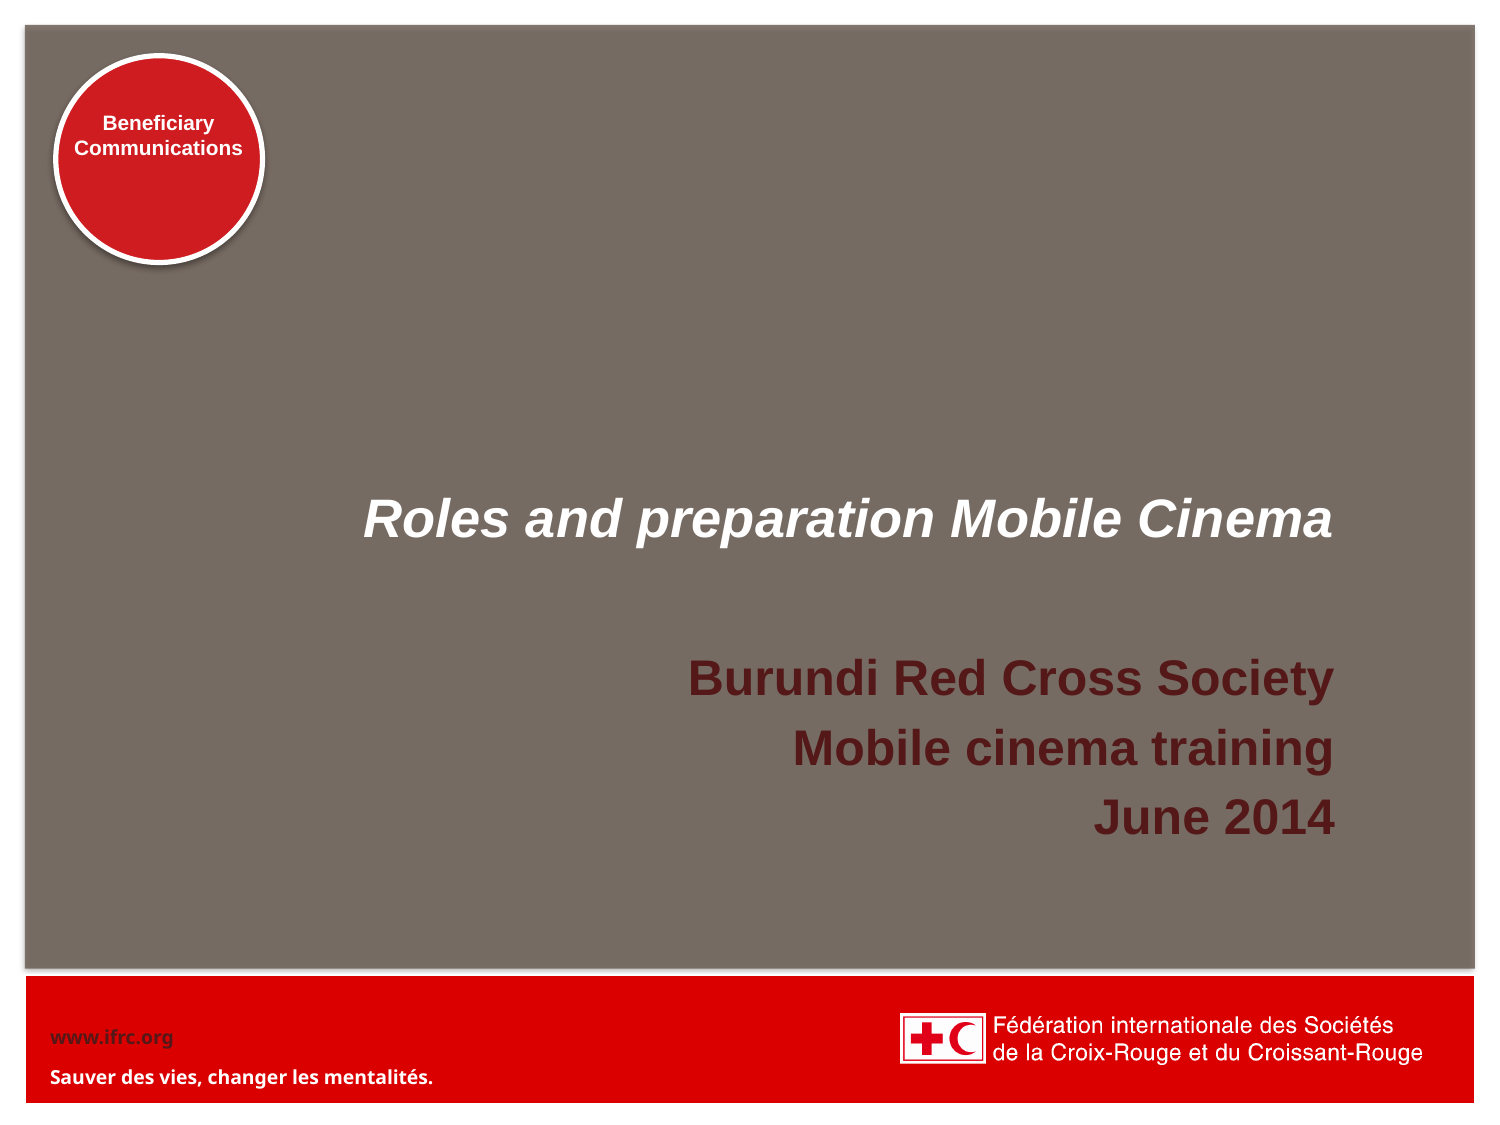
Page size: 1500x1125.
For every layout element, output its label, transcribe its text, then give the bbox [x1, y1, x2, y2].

subtitle Burundi Red Cross Society Mobile cinema training June 2014 [111, 637, 1351, 926]
title Roles and preparation Mobile Cinema [123, 462, 1351, 569]
picture [900, 1013, 1422, 1065]
text_box [100, 125, 207, 186]
